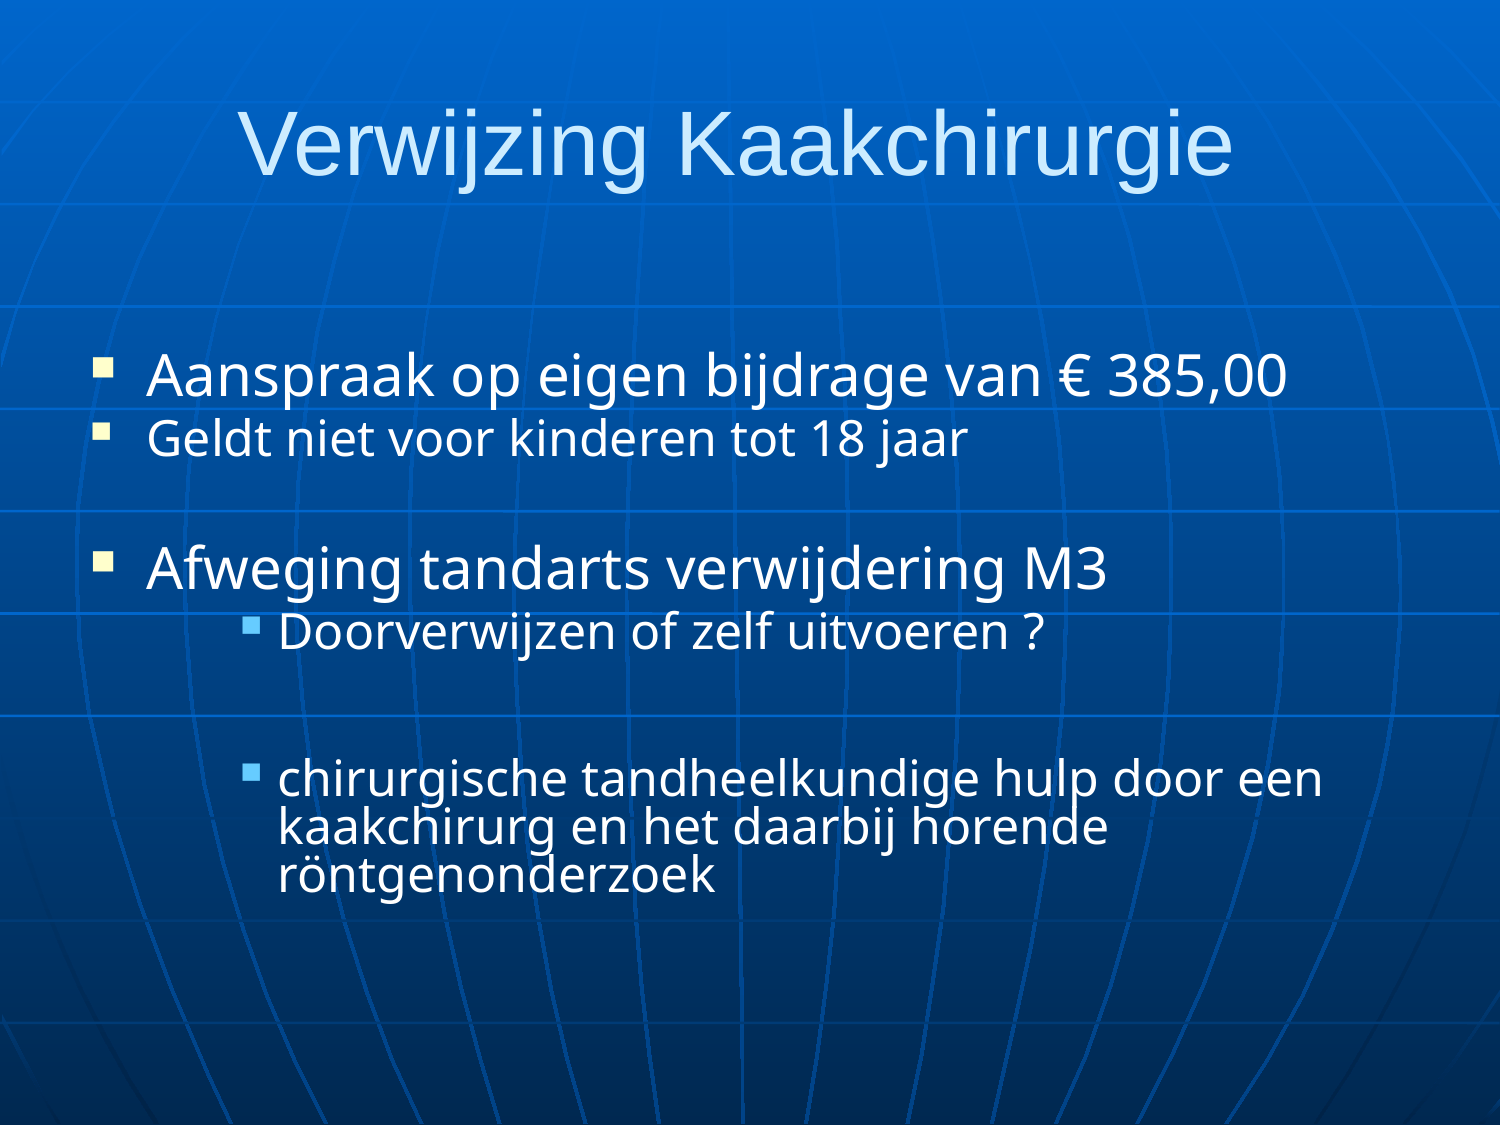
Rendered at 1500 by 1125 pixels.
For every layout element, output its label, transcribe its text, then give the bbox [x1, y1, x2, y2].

list Aanspraak op eigen bijdrage van € 385,00 Geldt niet voor kinderen tot 18 jaar Afweging tandarts verwijdering M3 Doorverwijzen of zelf uitvoeren ? chirurgische tandheelkundige hulp door een kaakchirurg en het daarbij horende röntgenonderzoek [75, 262, 1425, 1006]
title Verwijzing Kaakchirurgie [75, 45, 1425, 233]
